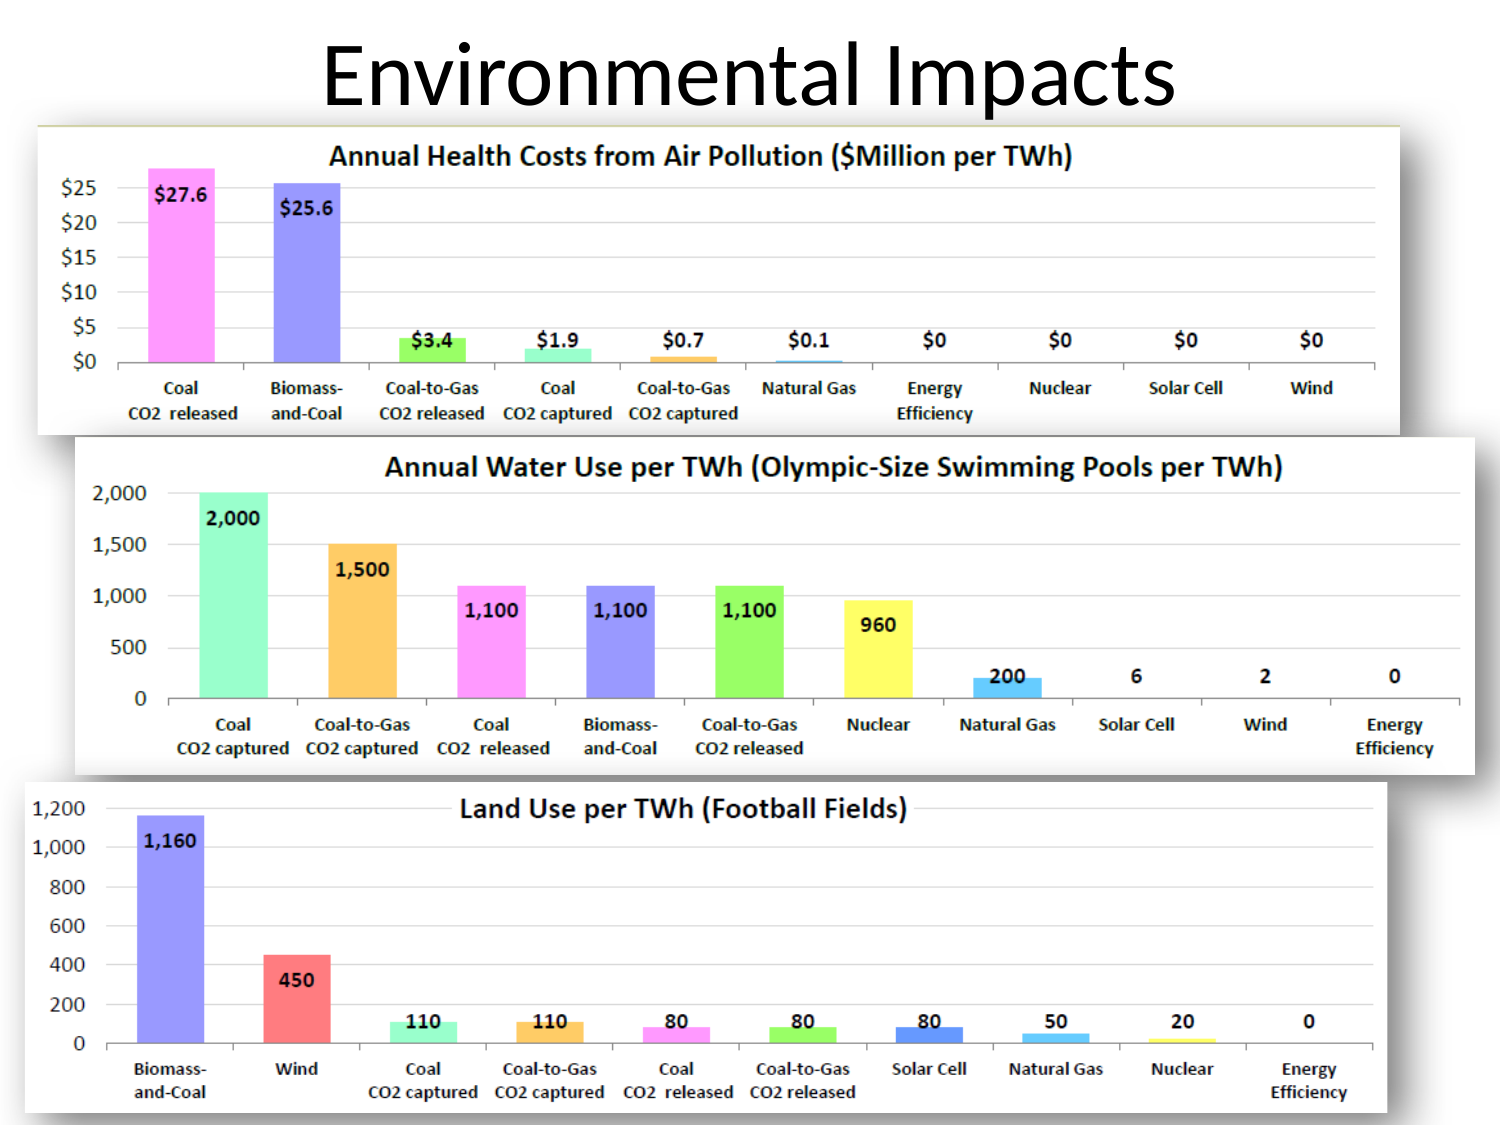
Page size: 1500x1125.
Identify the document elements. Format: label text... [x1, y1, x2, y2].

picture [24, 781, 1388, 1113]
title Environmental Impacts [75, 0, 1425, 117]
picture [74, 437, 1476, 775]
picture [37, 124, 1401, 435]
